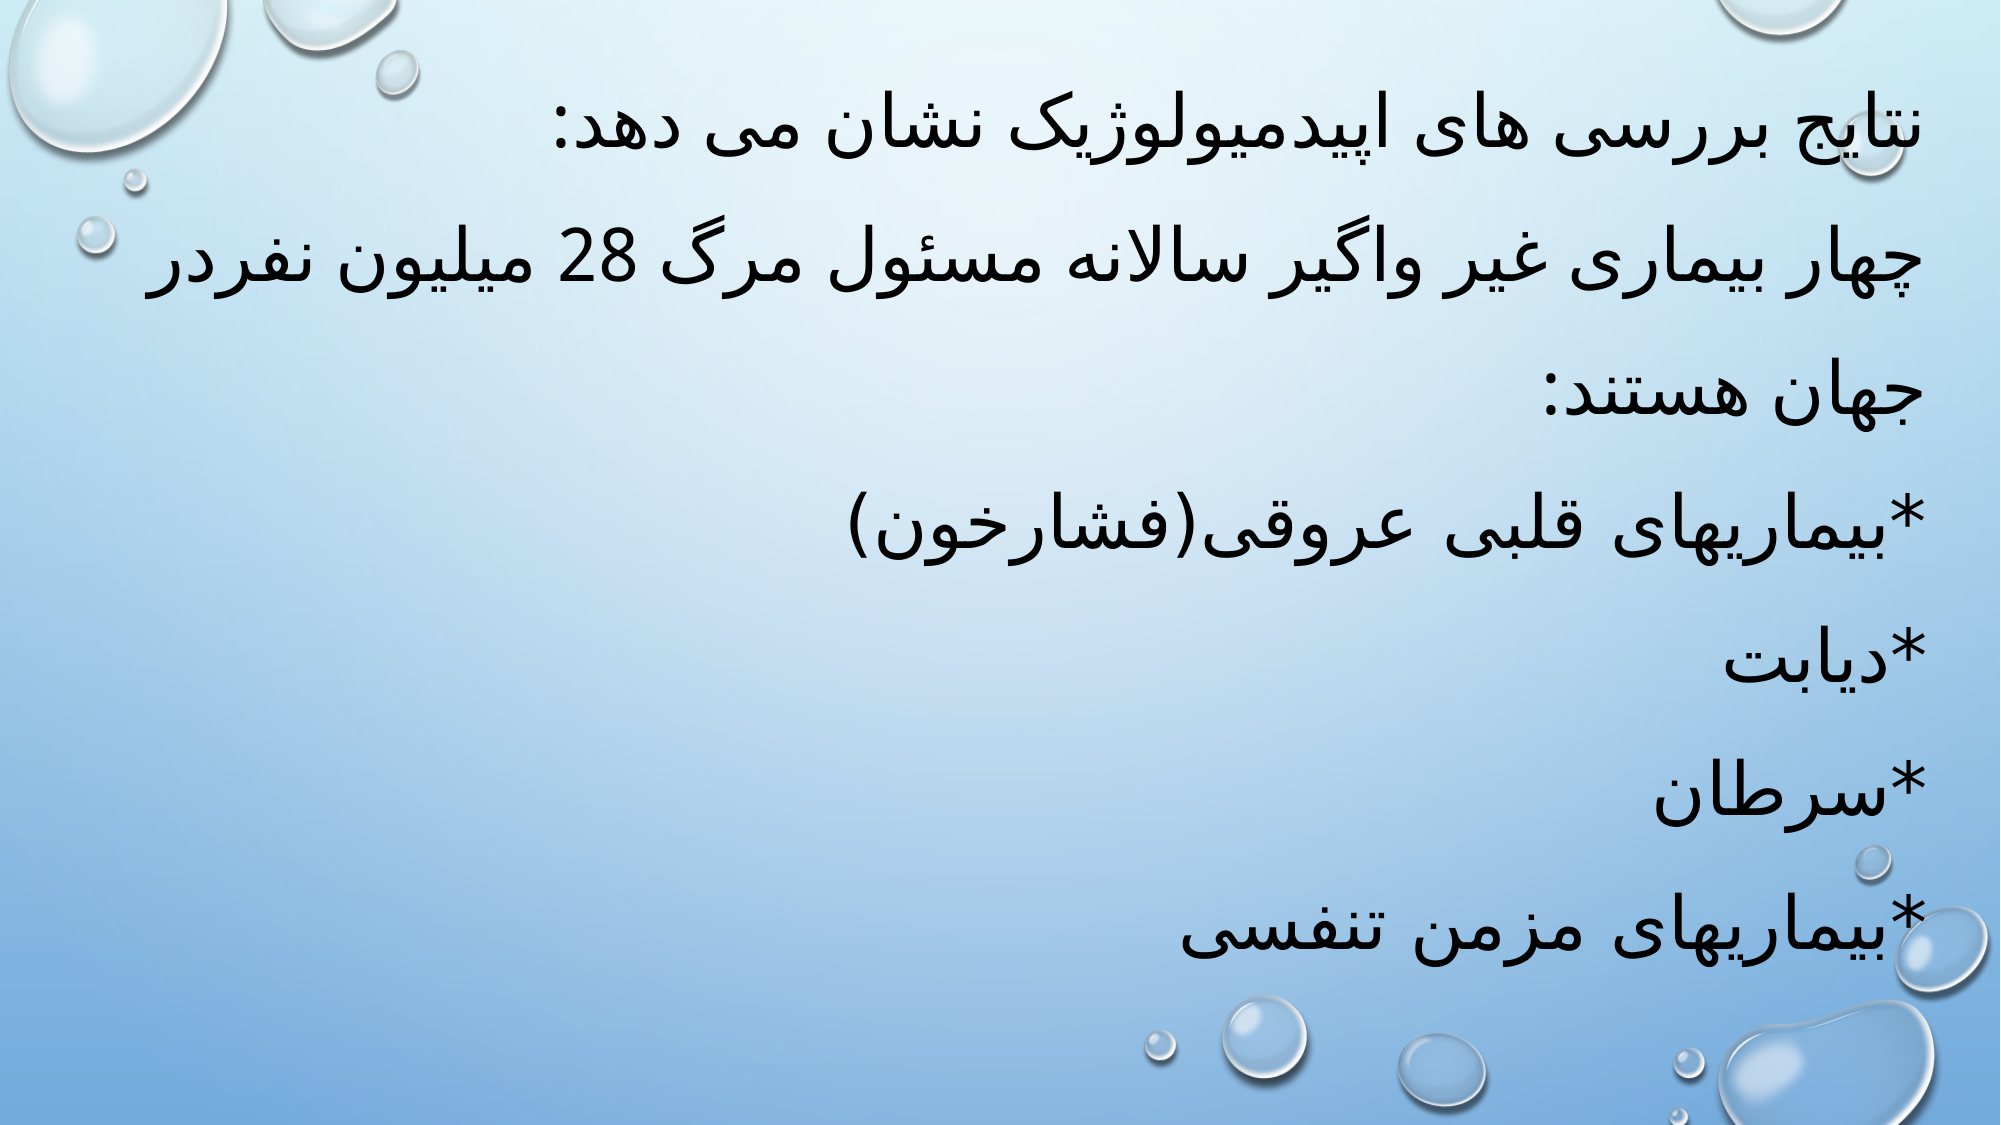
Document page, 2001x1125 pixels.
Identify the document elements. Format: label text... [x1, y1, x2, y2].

title نتایج بررسی های اپیدمیولوژیک نشان می دهد: چهار بیماری غیر واگیر سالانه مسئول مرگ 28 میلیون نفردر جهان هستند: *بیماریهای قلبی عروقی(فشارخون) *دیابت *سرطان *بیماریهای مزمن تنفسی [78, 18, 1944, 975]
picture [0, 0, 2000, 1125]
